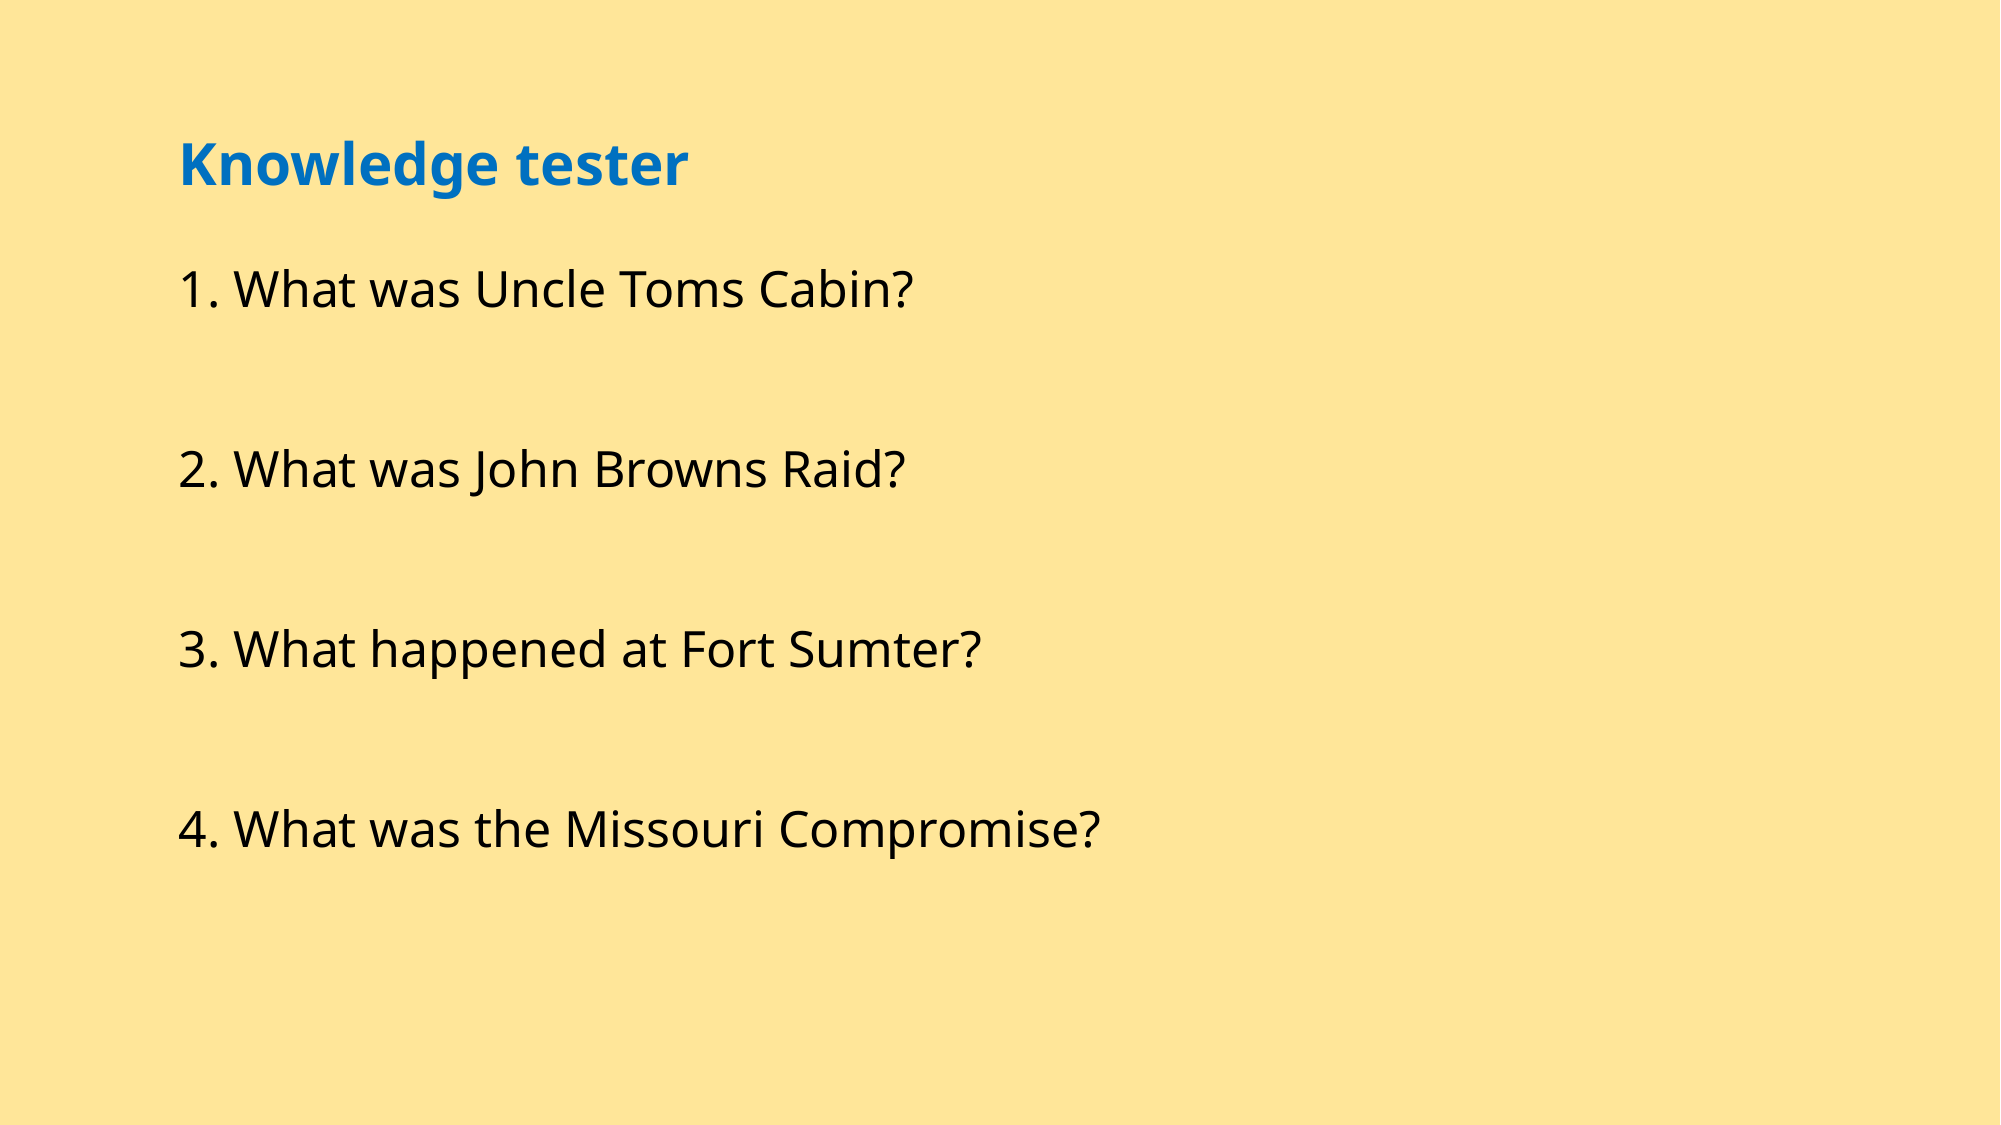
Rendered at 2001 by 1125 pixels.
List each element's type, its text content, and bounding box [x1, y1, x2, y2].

text_box Knowledge tester 1. What was Uncle Toms Cabin? 2. What was John Browns Raid? 3. What happened at Fort Sumter? 4. What was the Missouri Compromise? [163, 119, 1729, 1000]
